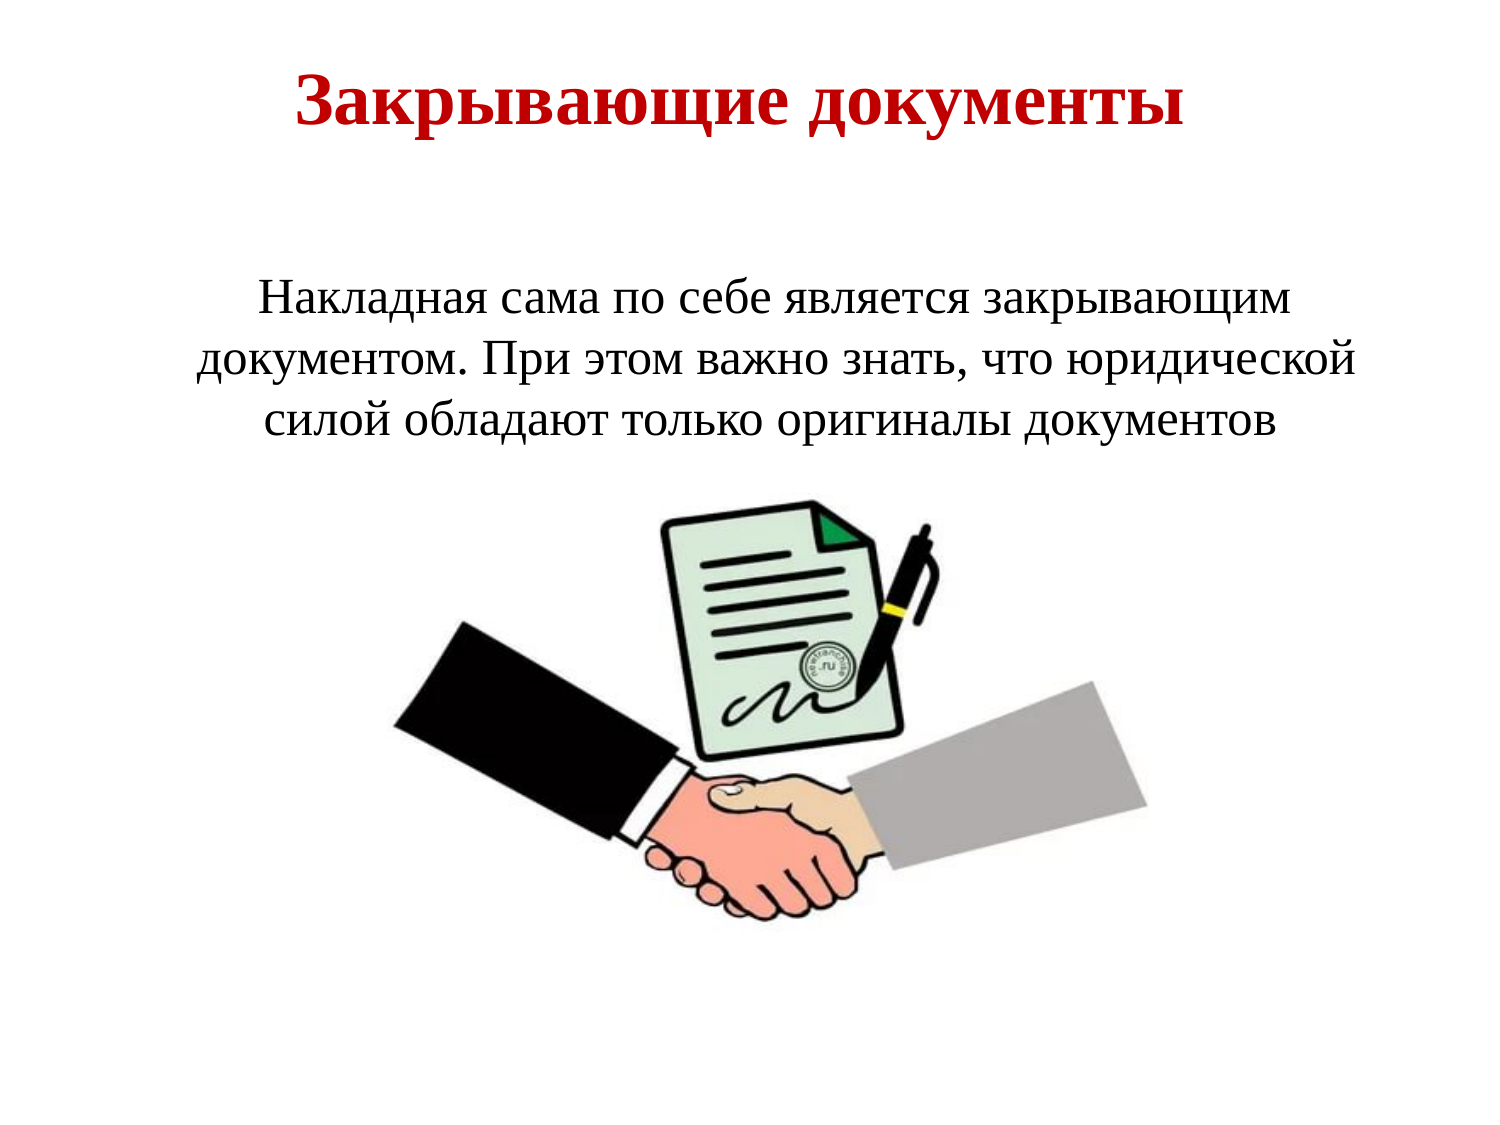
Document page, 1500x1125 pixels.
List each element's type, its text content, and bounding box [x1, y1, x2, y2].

picture [359, 455, 1176, 955]
list Накладная сама по себе является закрывающим документом. При этом важно знать, что юридической силой обладают только оригиналы документов [75, 184, 1425, 457]
title Закрывающие документы [64, 30, 1415, 159]
